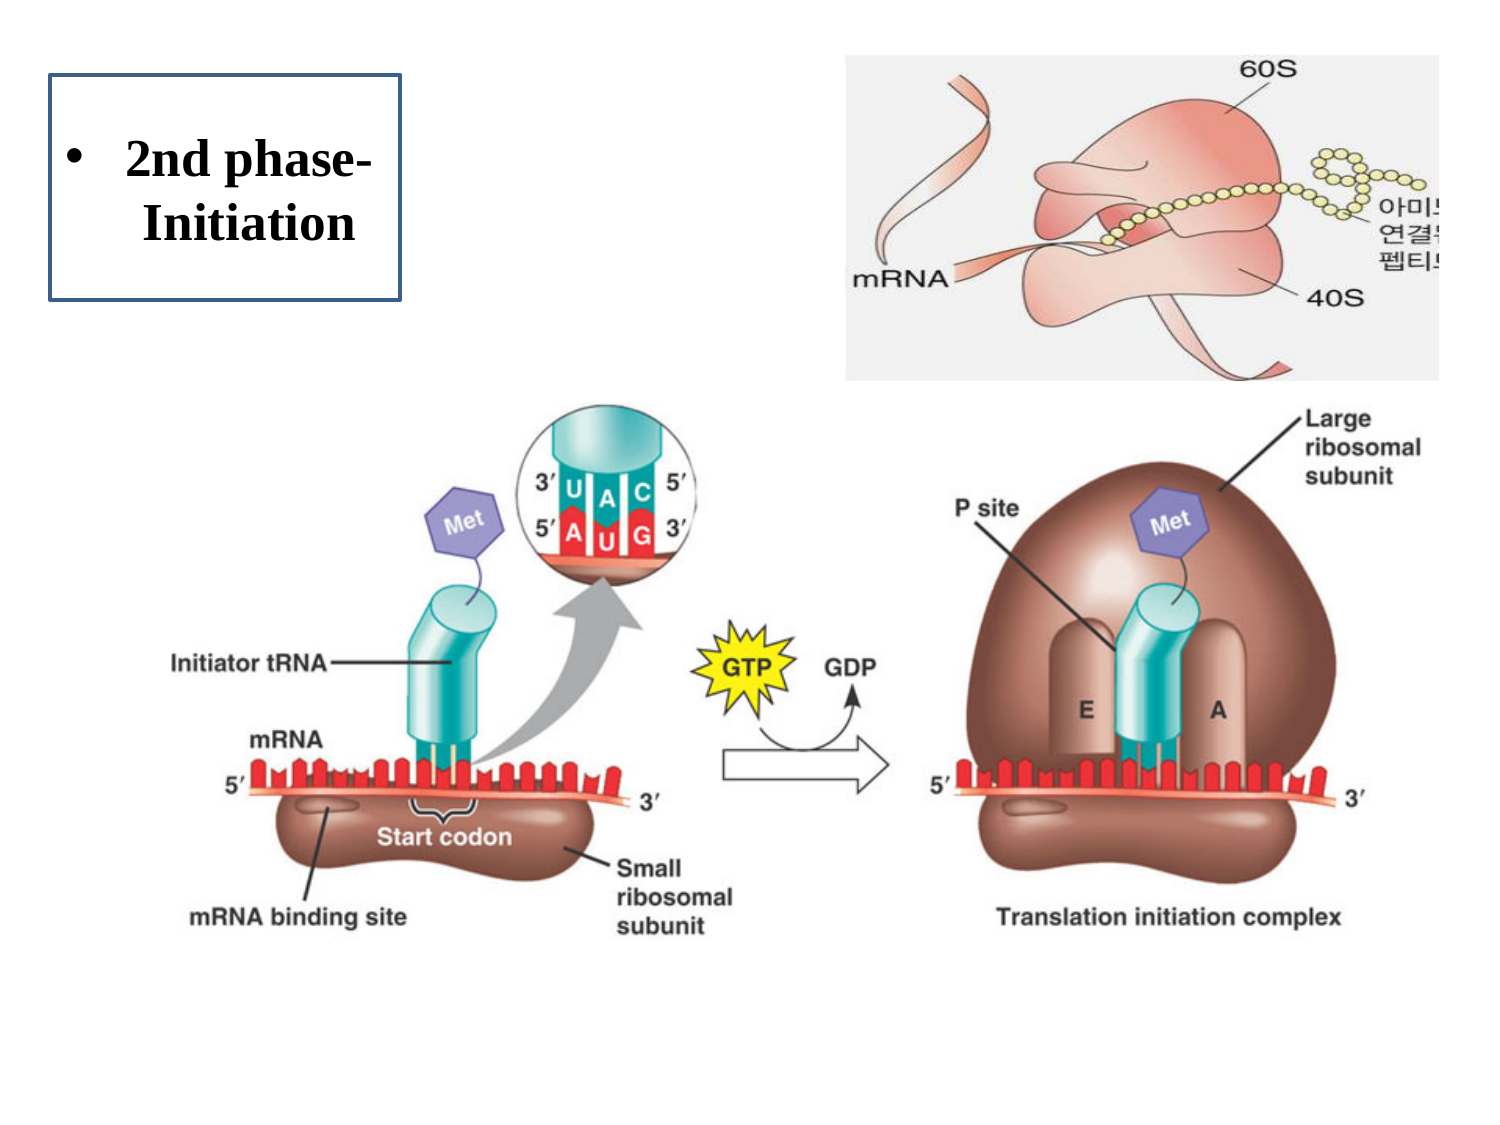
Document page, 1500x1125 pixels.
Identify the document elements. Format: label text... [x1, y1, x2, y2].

picture [170, 402, 1422, 941]
list 2nd phase-Initiation [48, 73, 402, 302]
picture [844, 54, 1440, 382]
